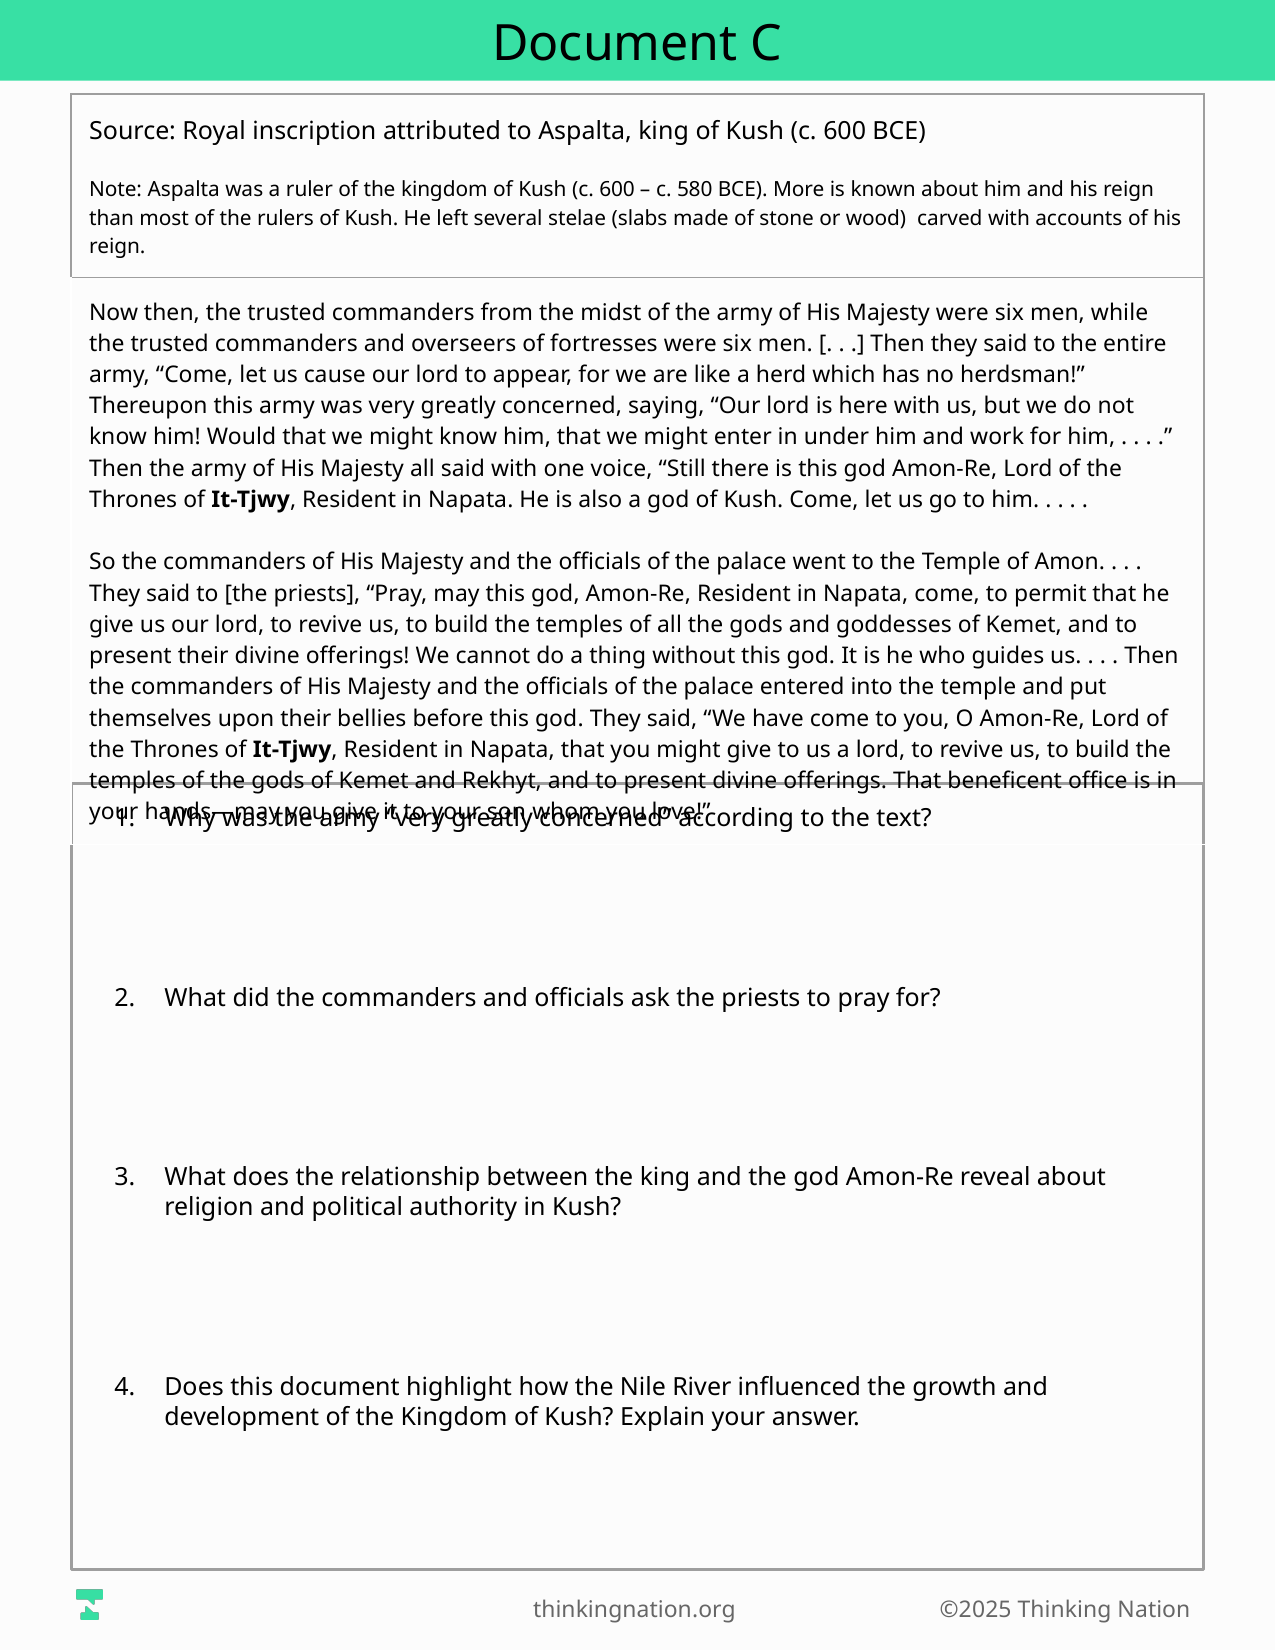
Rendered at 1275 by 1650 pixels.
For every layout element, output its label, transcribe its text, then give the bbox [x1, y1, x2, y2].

text_box thinkingnation.org [483, 1578, 786, 1630]
text_box ©2025 Thinking Nation [904, 1578, 1207, 1630]
table_cell Now then, the trusted commanders from the midst of the army of His Majesty were six men, while the trusted commanders and overseers of fortresses were six men. [. . .] Then they said to the entire army, “Come, let us cause our lord to appear, for we are like a herd which has no herdsman!” Thereupon this army was very greatly concerned, saying, “Our lord is here with us, but we do not know him! Would that we might know him, that we might enter in under him and work for him, . . . .” Then the army of His Majesty all said with one voice, “Still there is this god Amon-Re, Lord of the Thrones of It-Tjwy, Resident in Napata. He is also a god of Kush. Come, let us go to him. . . . . So the commanders of His Majesty and the officials of the palace went to the Temple of Amon. . . . They said to [the priests], “Pray, may this god, Amon-Re, Resident in Napata, come, to permit that he give us our lord, to revive us, to build the temples of all the gods and goddesses of Kemet, and to present their divine offerings! We cannot do a thing without this god. It is he who guides us. . . . Then the commanders of His Majesty and the officials of the palace entered into the temple and put themselves upon their bellies before this god. They said, “We have come to you, O Amon-Re, Lord of the Thrones of It-Tjwy, Resident in Napata, that you might give to us a lord, to revive us, to build the temples of the gods of Kemet and Rekhyt, and to present divine offerings. That beneficent office is in your hands—may you give it to your son whom you love!” [72, 278, 1203, 844]
text_box Document C [0, 0, 1275, 81]
text_box Why was the army “very greatly concerned” according to the text? What did the commanders and officials ask the priests to pray for? What does the relationship between the king and the god Amon-Re reveal about religion and political authority in Kush? Does this document highlight how the Nile River influenced the growth and development of the Kingdom of Kush? Explain your answer. [71, 845, 1204, 1570]
picture [68, 1582, 111, 1626]
table_header Source: Royal inscription attributed to Aspalta, king of Kush (c. 600 BCE) Note: Aspalta was a ruler of the kingdom of Kush (c. 600 – c. 580 BCE). More is known about him and his reign than most of the rulers of Kush. He left several stelae (slabs made of stone or wood) carved with accounts of his reign. [72, 95, 1203, 277]
